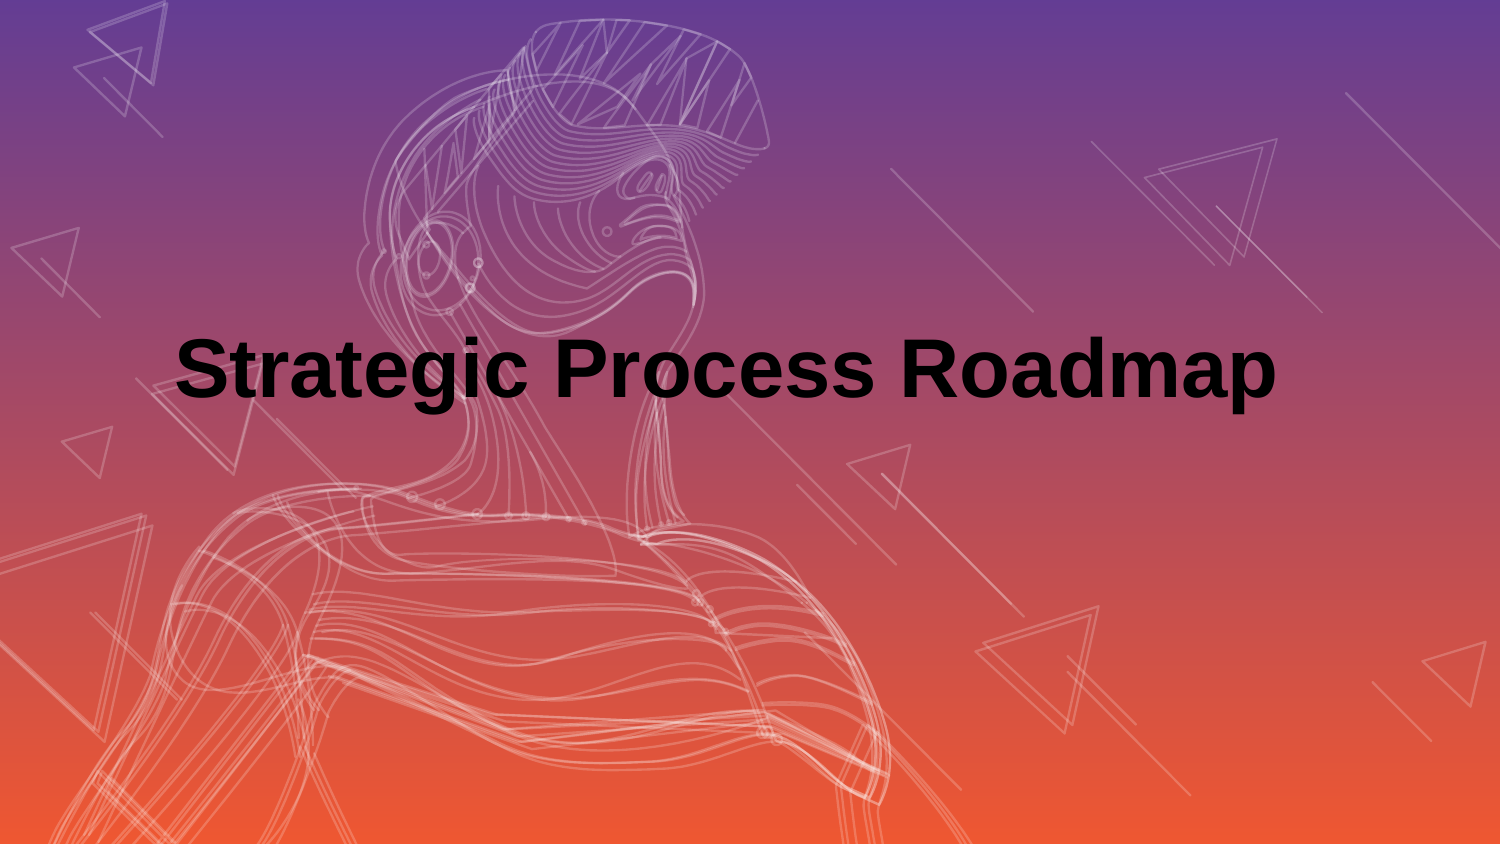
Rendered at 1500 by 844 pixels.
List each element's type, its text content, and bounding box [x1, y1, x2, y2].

text_box Strategic Process Roadmap [159, 232, 1376, 497]
